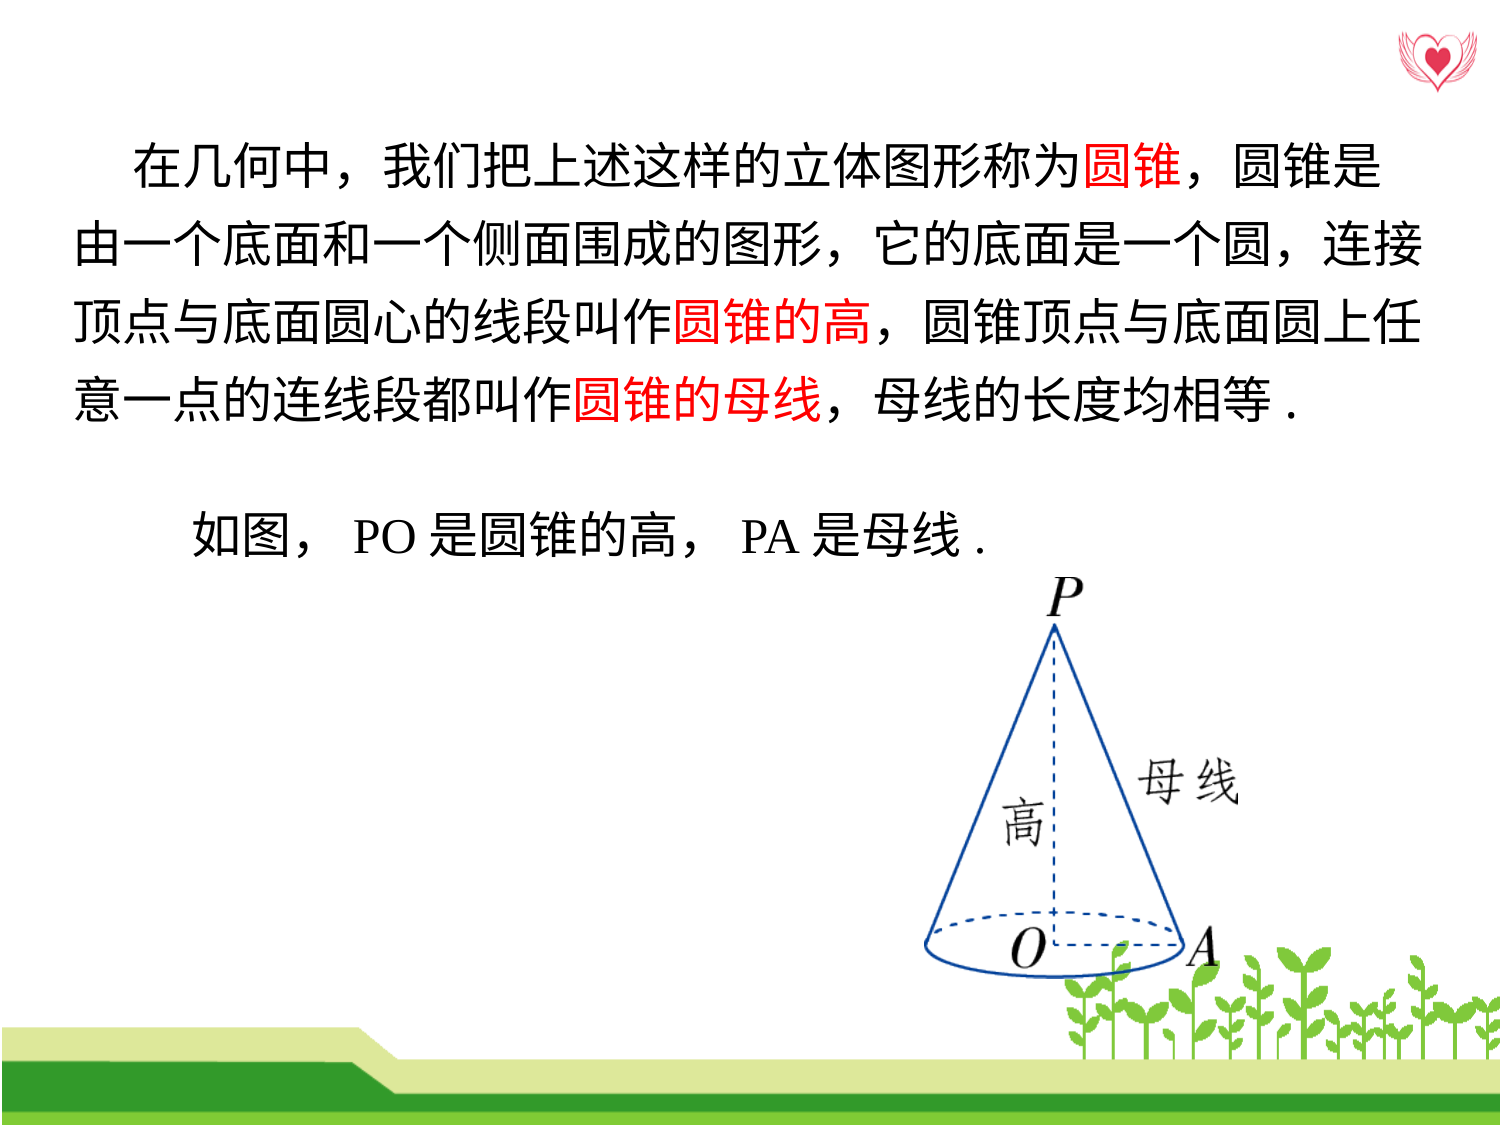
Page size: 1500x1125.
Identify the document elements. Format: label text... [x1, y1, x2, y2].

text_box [175, 496, 1238, 979]
text_box 在几何中，我们把上述这样的立体图形称为圆锥，圆锥是由一个底面和一个侧面围成的图形，它的底面是一个圆，连接顶点与底面圆心的线段叫作圆锥的高，圆锥顶点与底面圆上任意一点的连线段都叫作圆锥的母线，母线的长度均相等. [57, 106, 1443, 436]
picture [0, 0, 1500, 1125]
